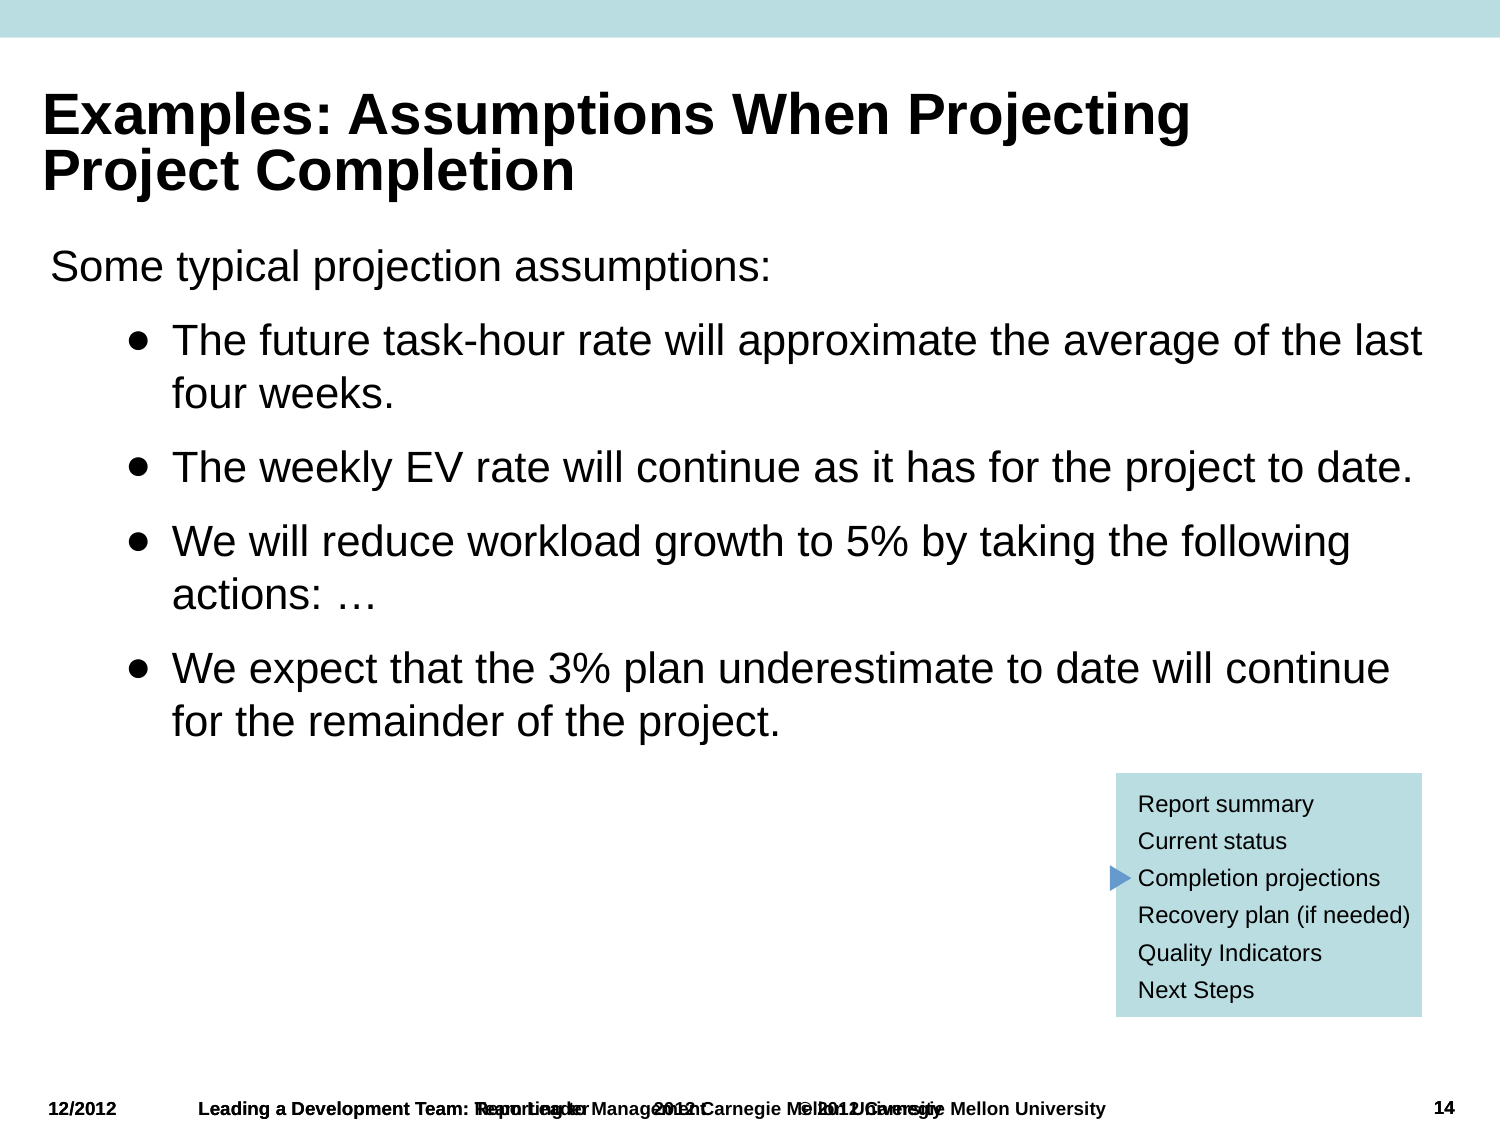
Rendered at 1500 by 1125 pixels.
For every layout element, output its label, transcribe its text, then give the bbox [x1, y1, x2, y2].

title Examples: Assumptions When Projecting Project Completion [42, 89, 1438, 203]
picture [1115, 772, 1426, 1019]
list Some typical projection assumptions: The future task-hour rate will approximate the average of the last four weeks. The weekly EV rate will continue as it has for the project to date. We will reduce workload growth to 5% by taking the following actions: … We expect that the 3% plan underestimate to date will continue for the remainder of the project. [50, 237, 1437, 1000]
